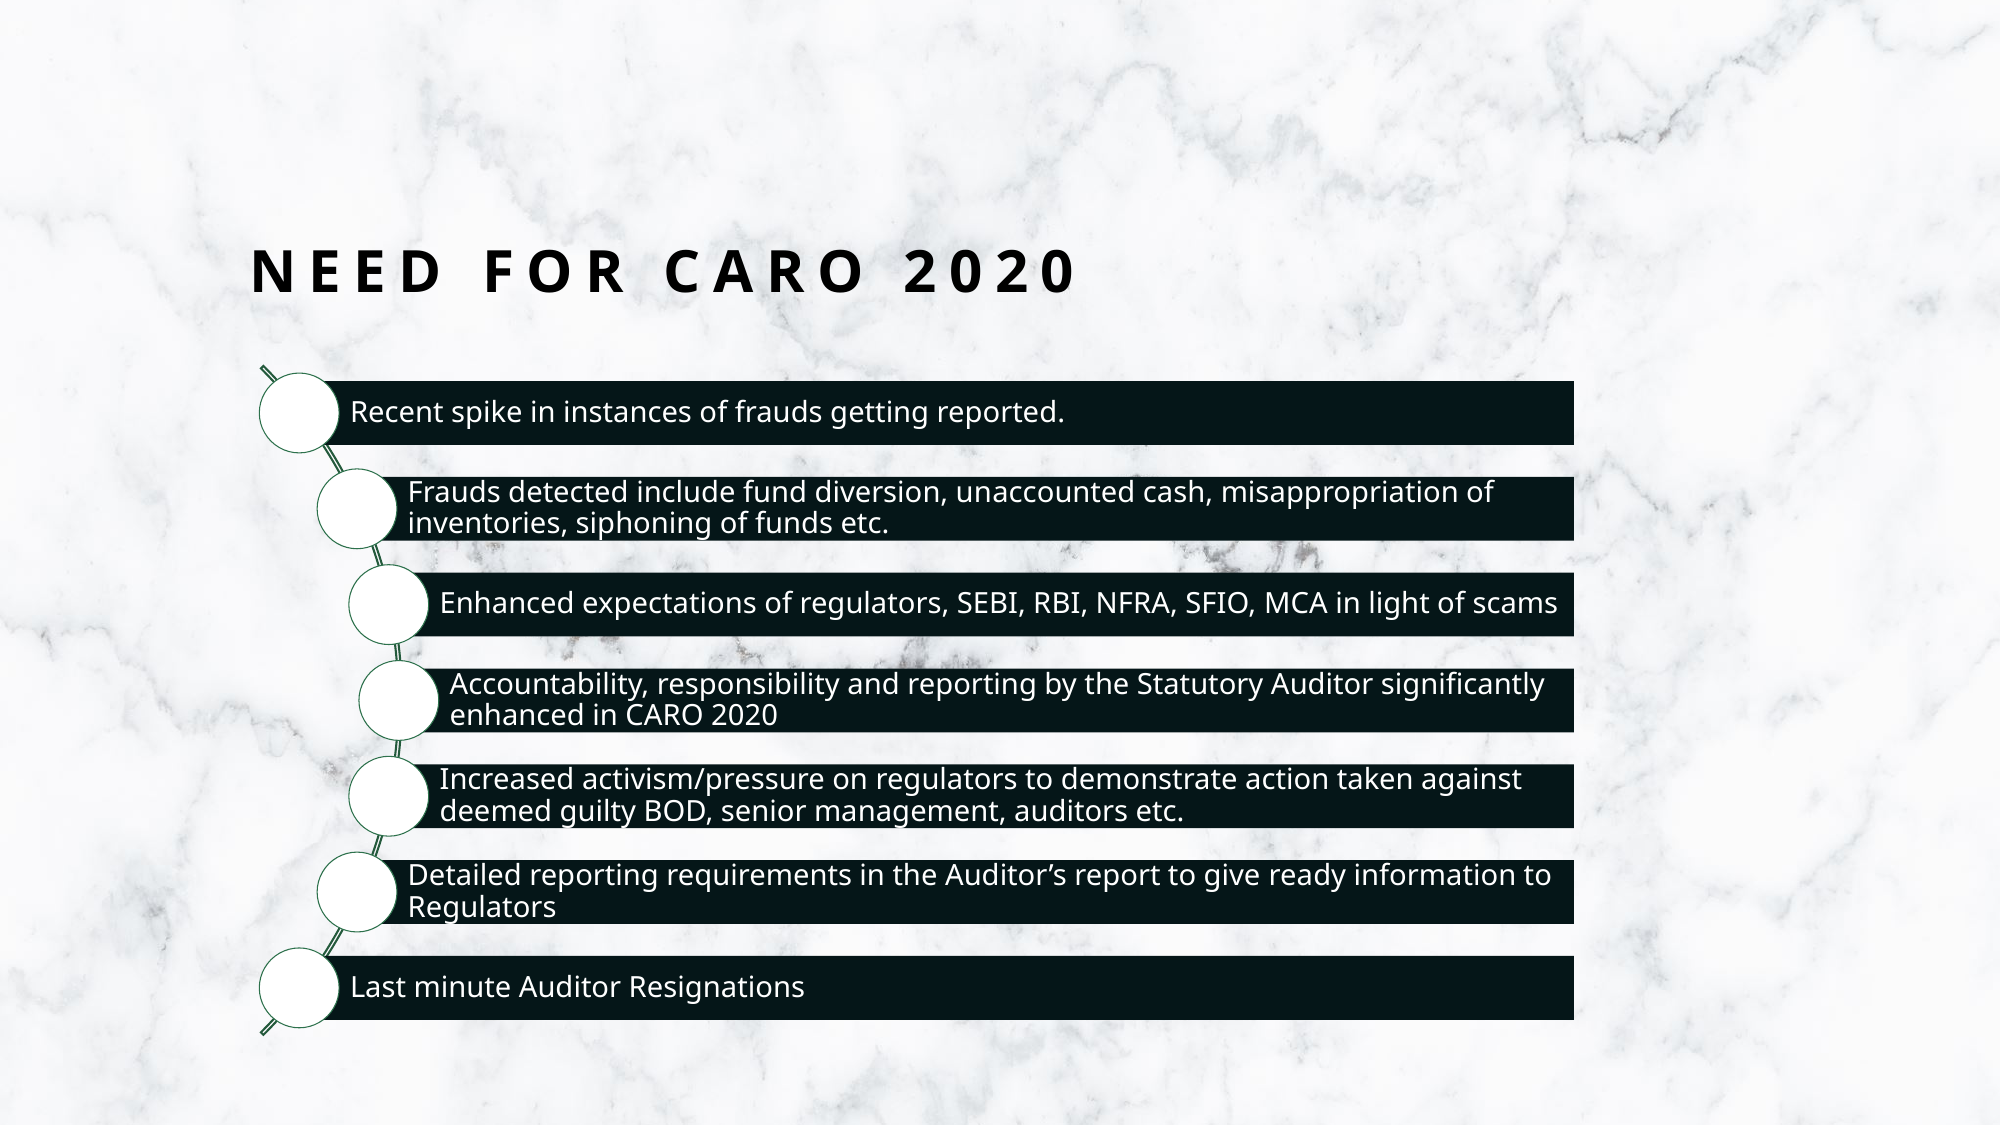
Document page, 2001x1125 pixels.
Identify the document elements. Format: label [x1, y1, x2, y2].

text_box [249, 349, 1584, 1052]
picture [0, 0, 2000, 1125]
